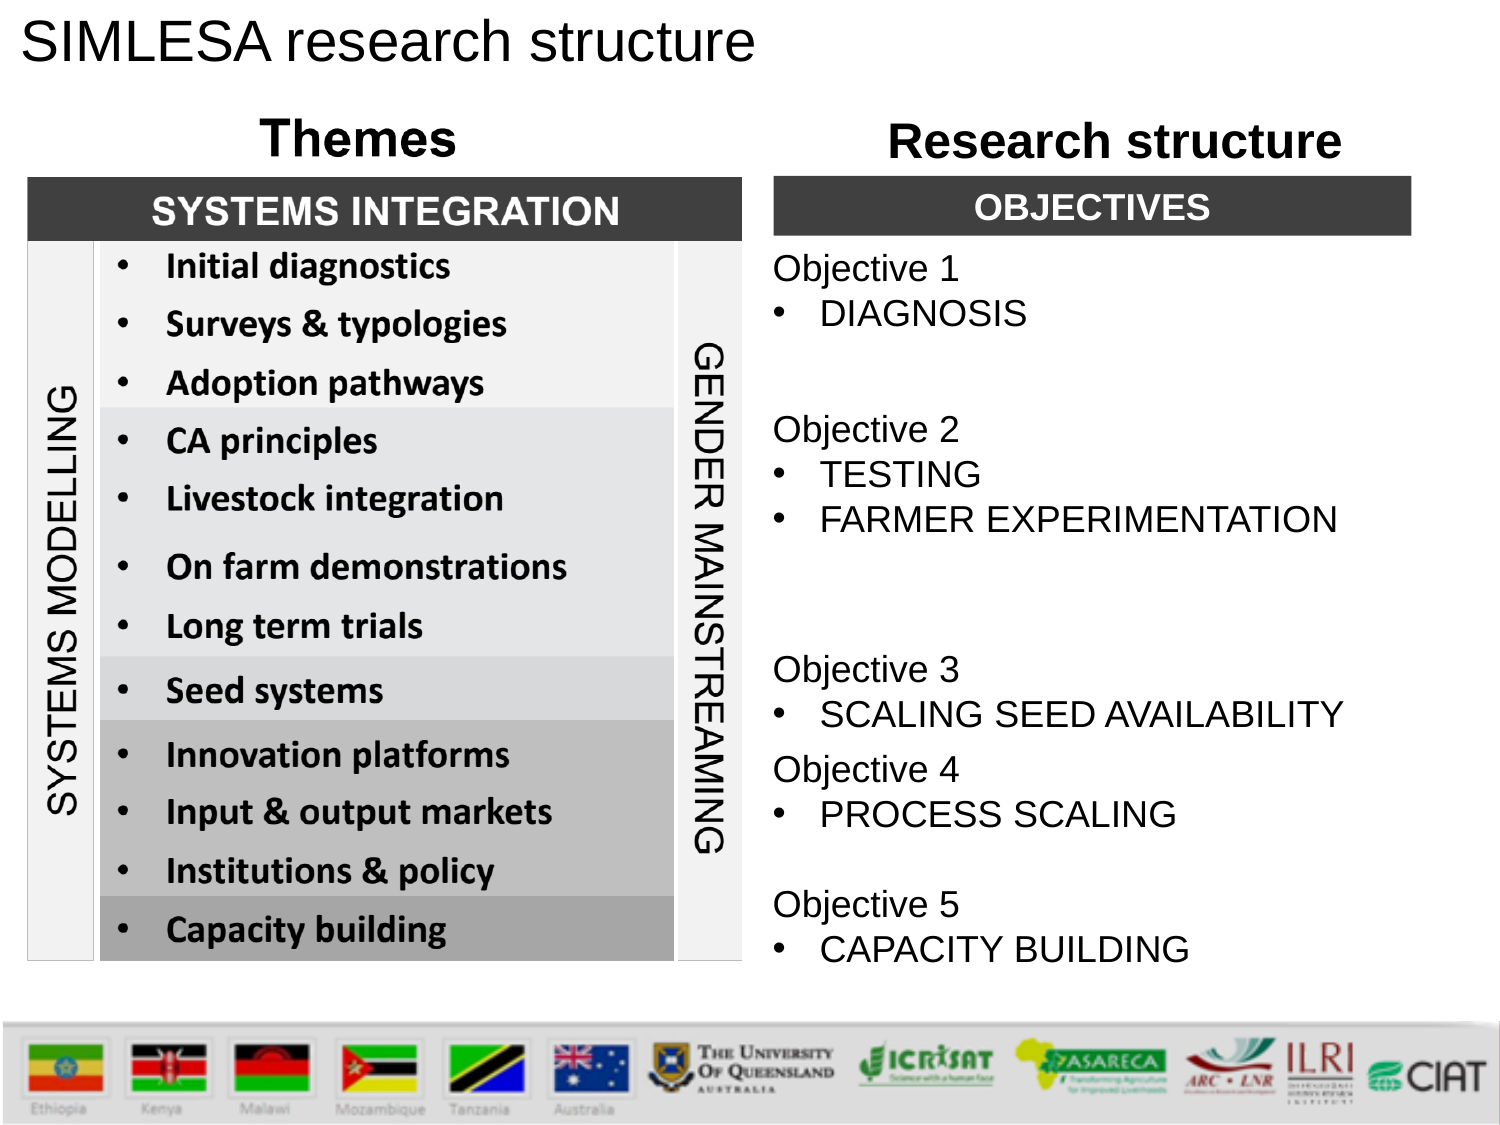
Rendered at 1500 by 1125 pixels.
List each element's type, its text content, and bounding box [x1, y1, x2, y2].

text_box Research structure [872, 100, 1358, 175]
picture [23, 89, 745, 973]
picture [2, 1021, 1500, 1125]
text_box OBJECTIVES [773, 175, 1412, 236]
text_box Objective 1 DIAGNOSIS Objective 2 TESTING FARMER EXPERIMENTATION Objective 3 SCALING SEED AVAILABILITY Objective 4 PROCESS SCALING Objective 5 CAPACITY BUILDING [757, 236, 1473, 978]
text_box SIMLESA research structure [5, 0, 1487, 81]
